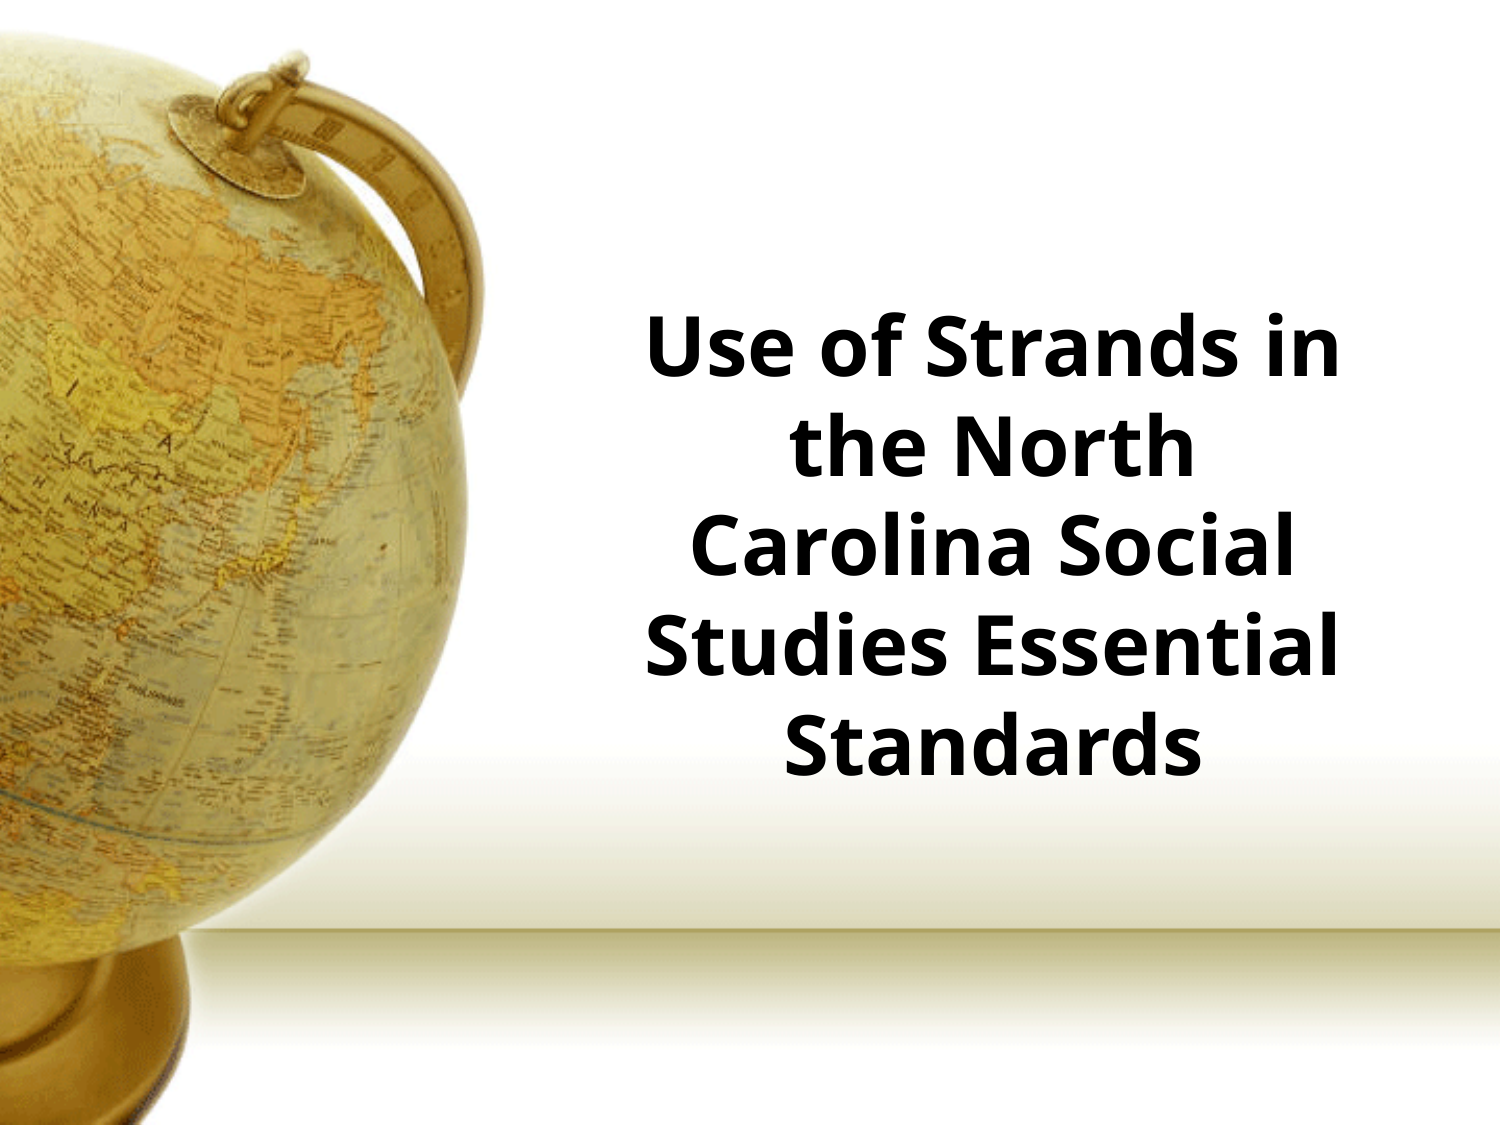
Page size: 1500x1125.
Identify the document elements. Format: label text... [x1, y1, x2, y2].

picture [0, 0, 1500, 1125]
title Use of Strands in the North Carolina Social Studies Essential Standards [612, 174, 1375, 800]
